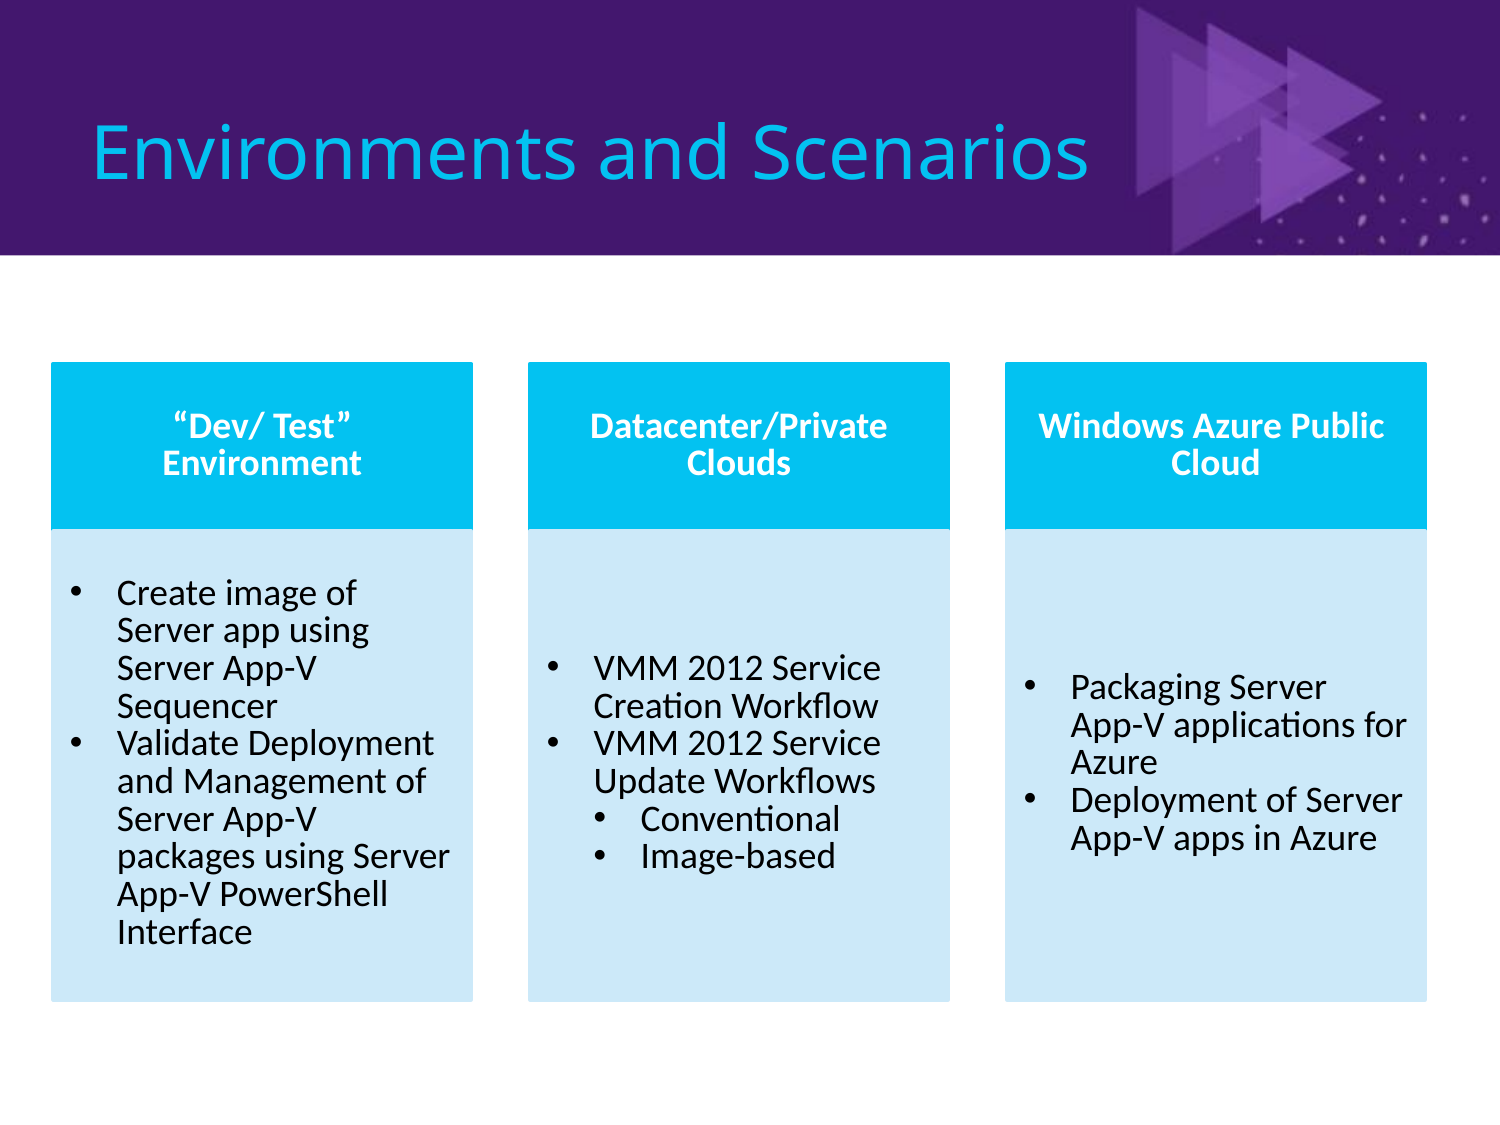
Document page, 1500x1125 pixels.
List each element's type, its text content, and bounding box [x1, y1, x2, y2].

picture [0, 0, 1500, 255]
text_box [52, 278, 1426, 1085]
title Environments and Scenarios [75, 56, 1425, 244]
